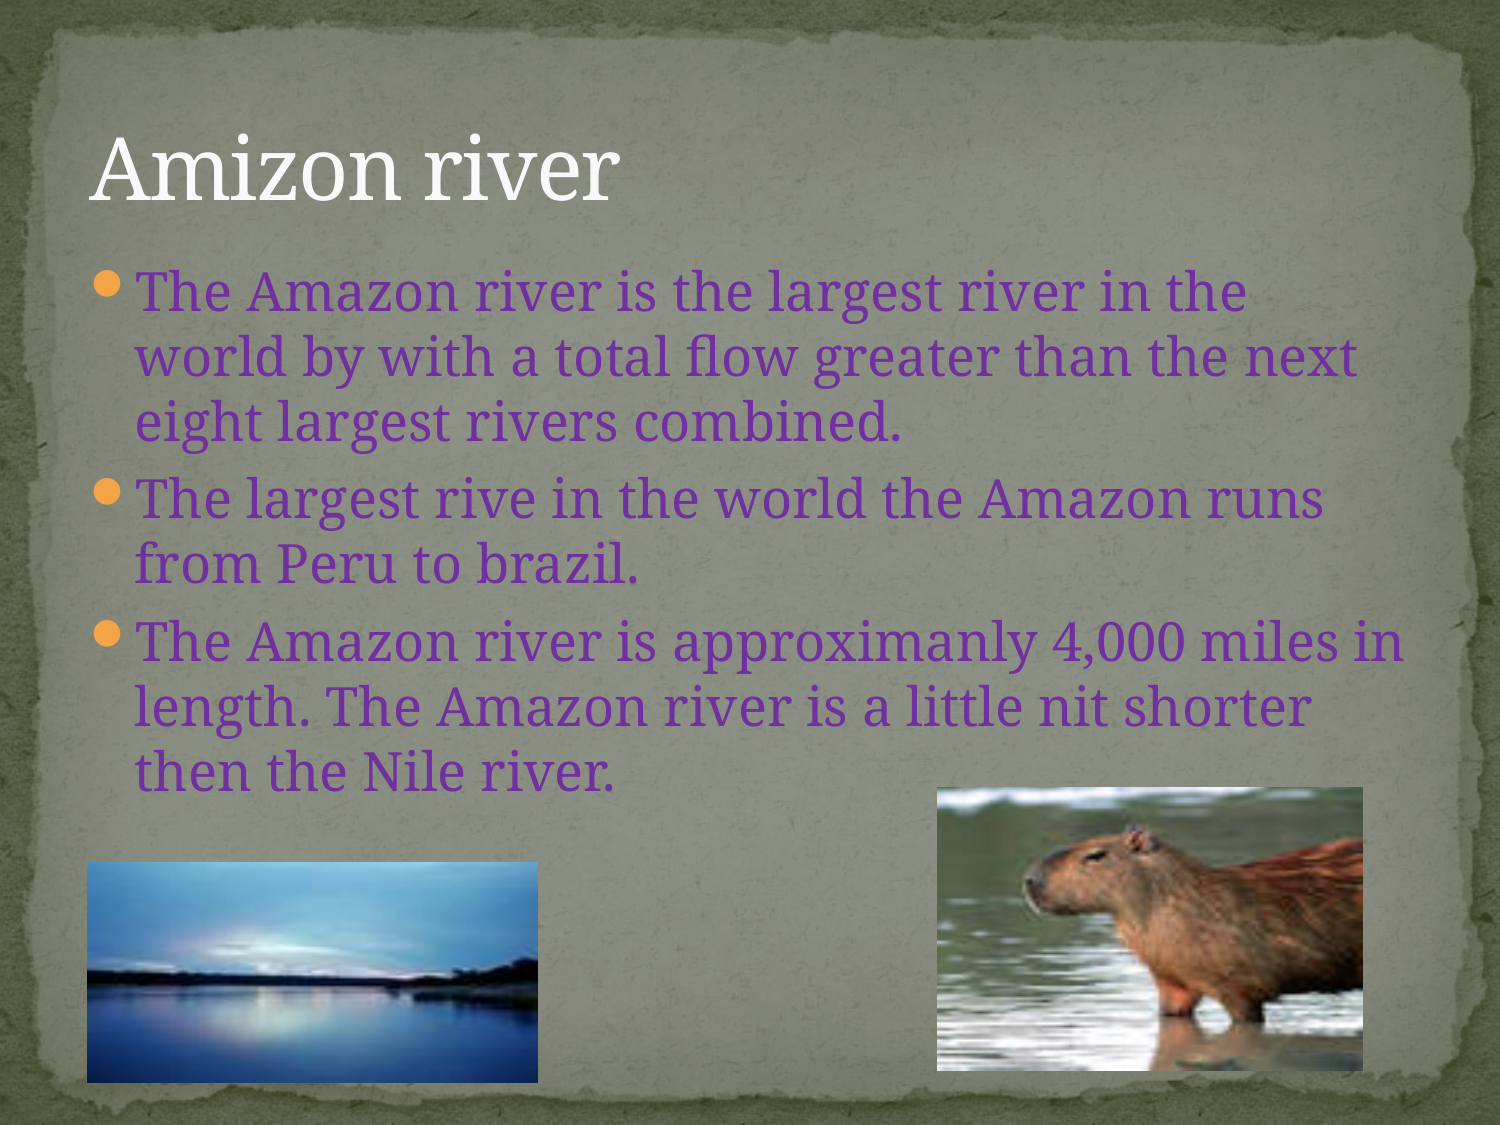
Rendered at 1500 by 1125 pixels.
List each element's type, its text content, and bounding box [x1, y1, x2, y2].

list The Amazon river is the largest river in the world by with a total flow greater than the next eight largest rivers combined. The largest rive in the world the Amazon runs from Peru to brazil. The Amazon river is approximanly 4,000 miles in length. The Amazon river is a little nit shorter then the Nile river. [75, 249, 1425, 1000]
picture [87, 862, 538, 1083]
title Amizon river [74, 24, 1425, 225]
picture [937, 787, 1363, 1071]
